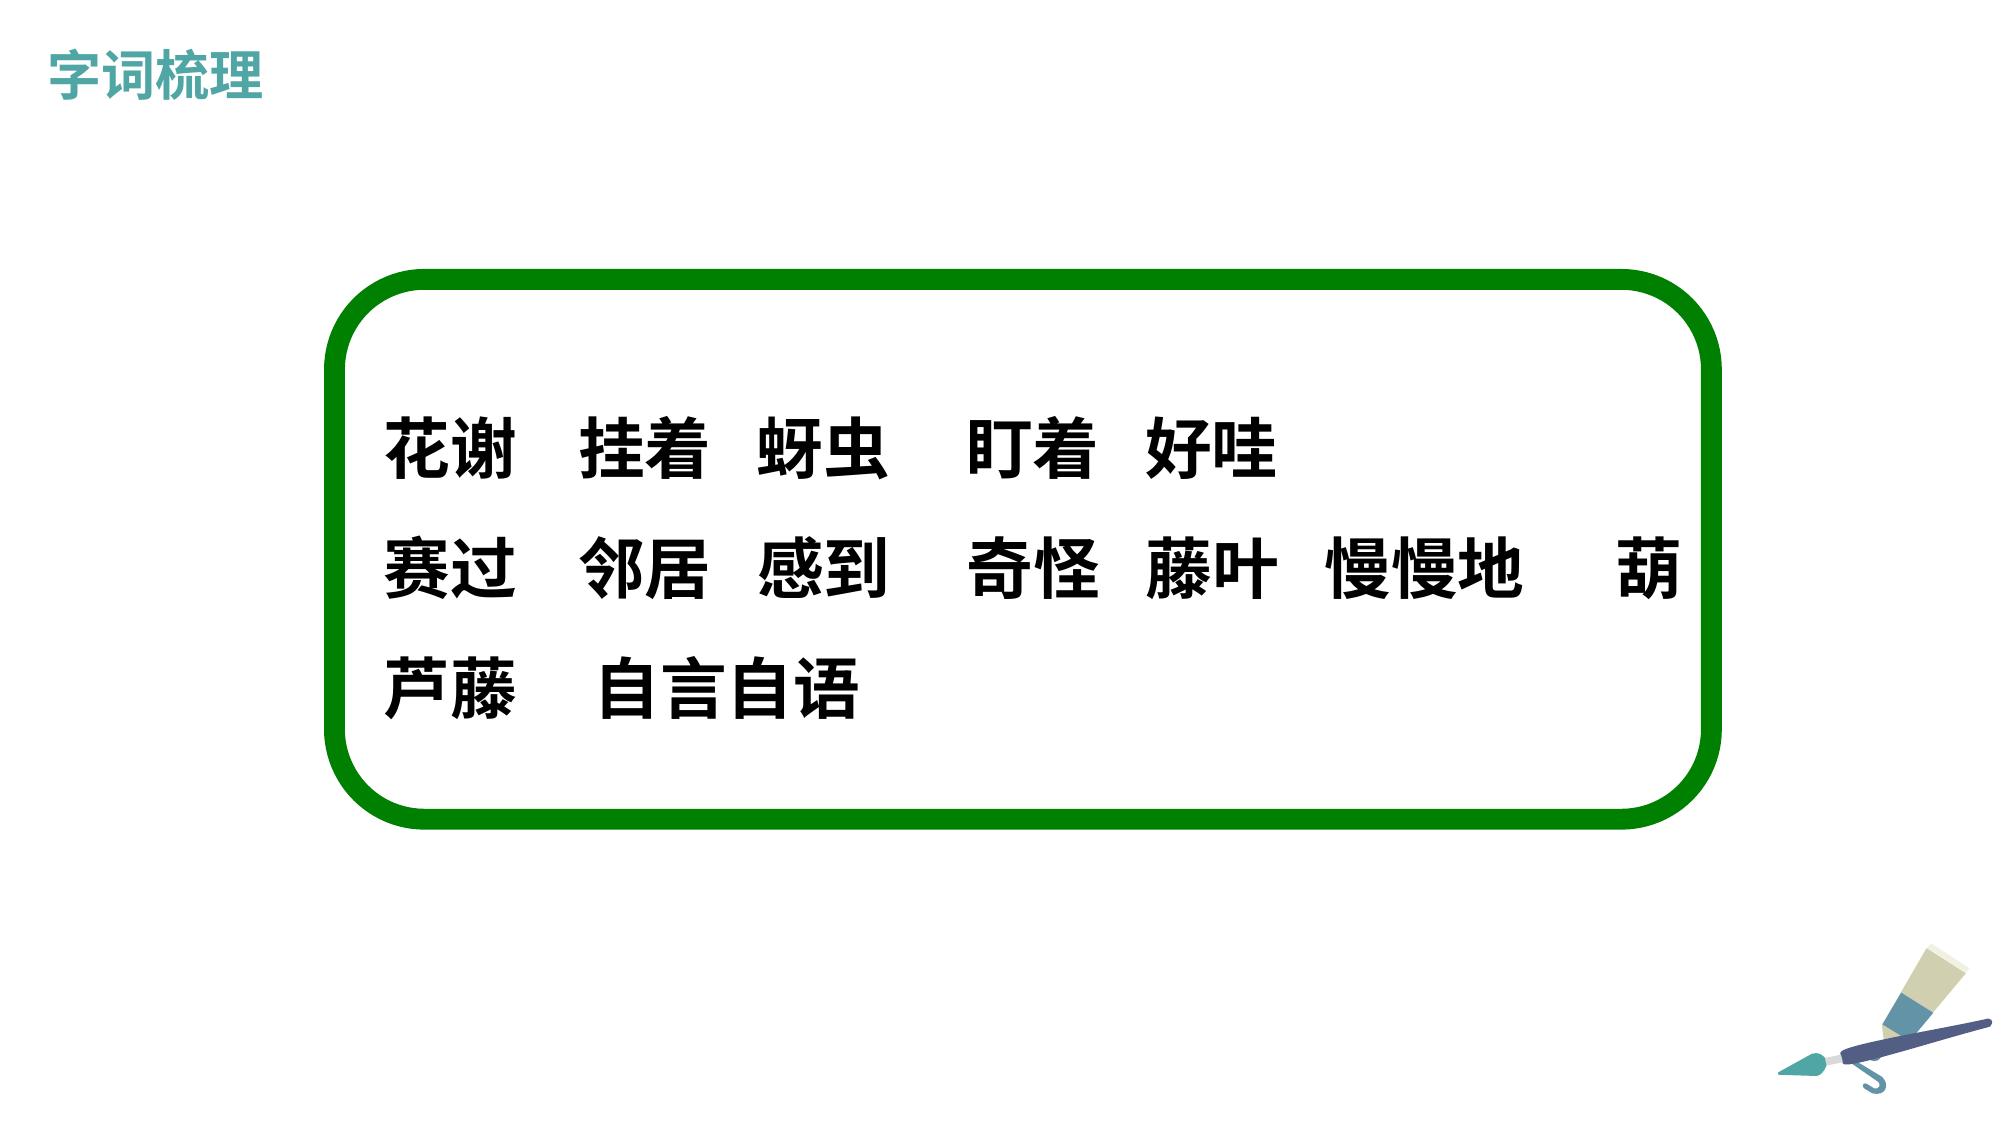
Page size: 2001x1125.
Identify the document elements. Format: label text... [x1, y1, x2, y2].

text_box [334, 279, 1712, 820]
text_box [1811, 945, 1974, 1125]
text_box 字词梳理 [32, 33, 347, 114]
text_box 花谢 挂着 蚜虫 盯着 好哇 赛过 邻居 感到 奇怪 藤叶 慢慢地 葫芦藤 自言自语 [368, 359, 1735, 736]
